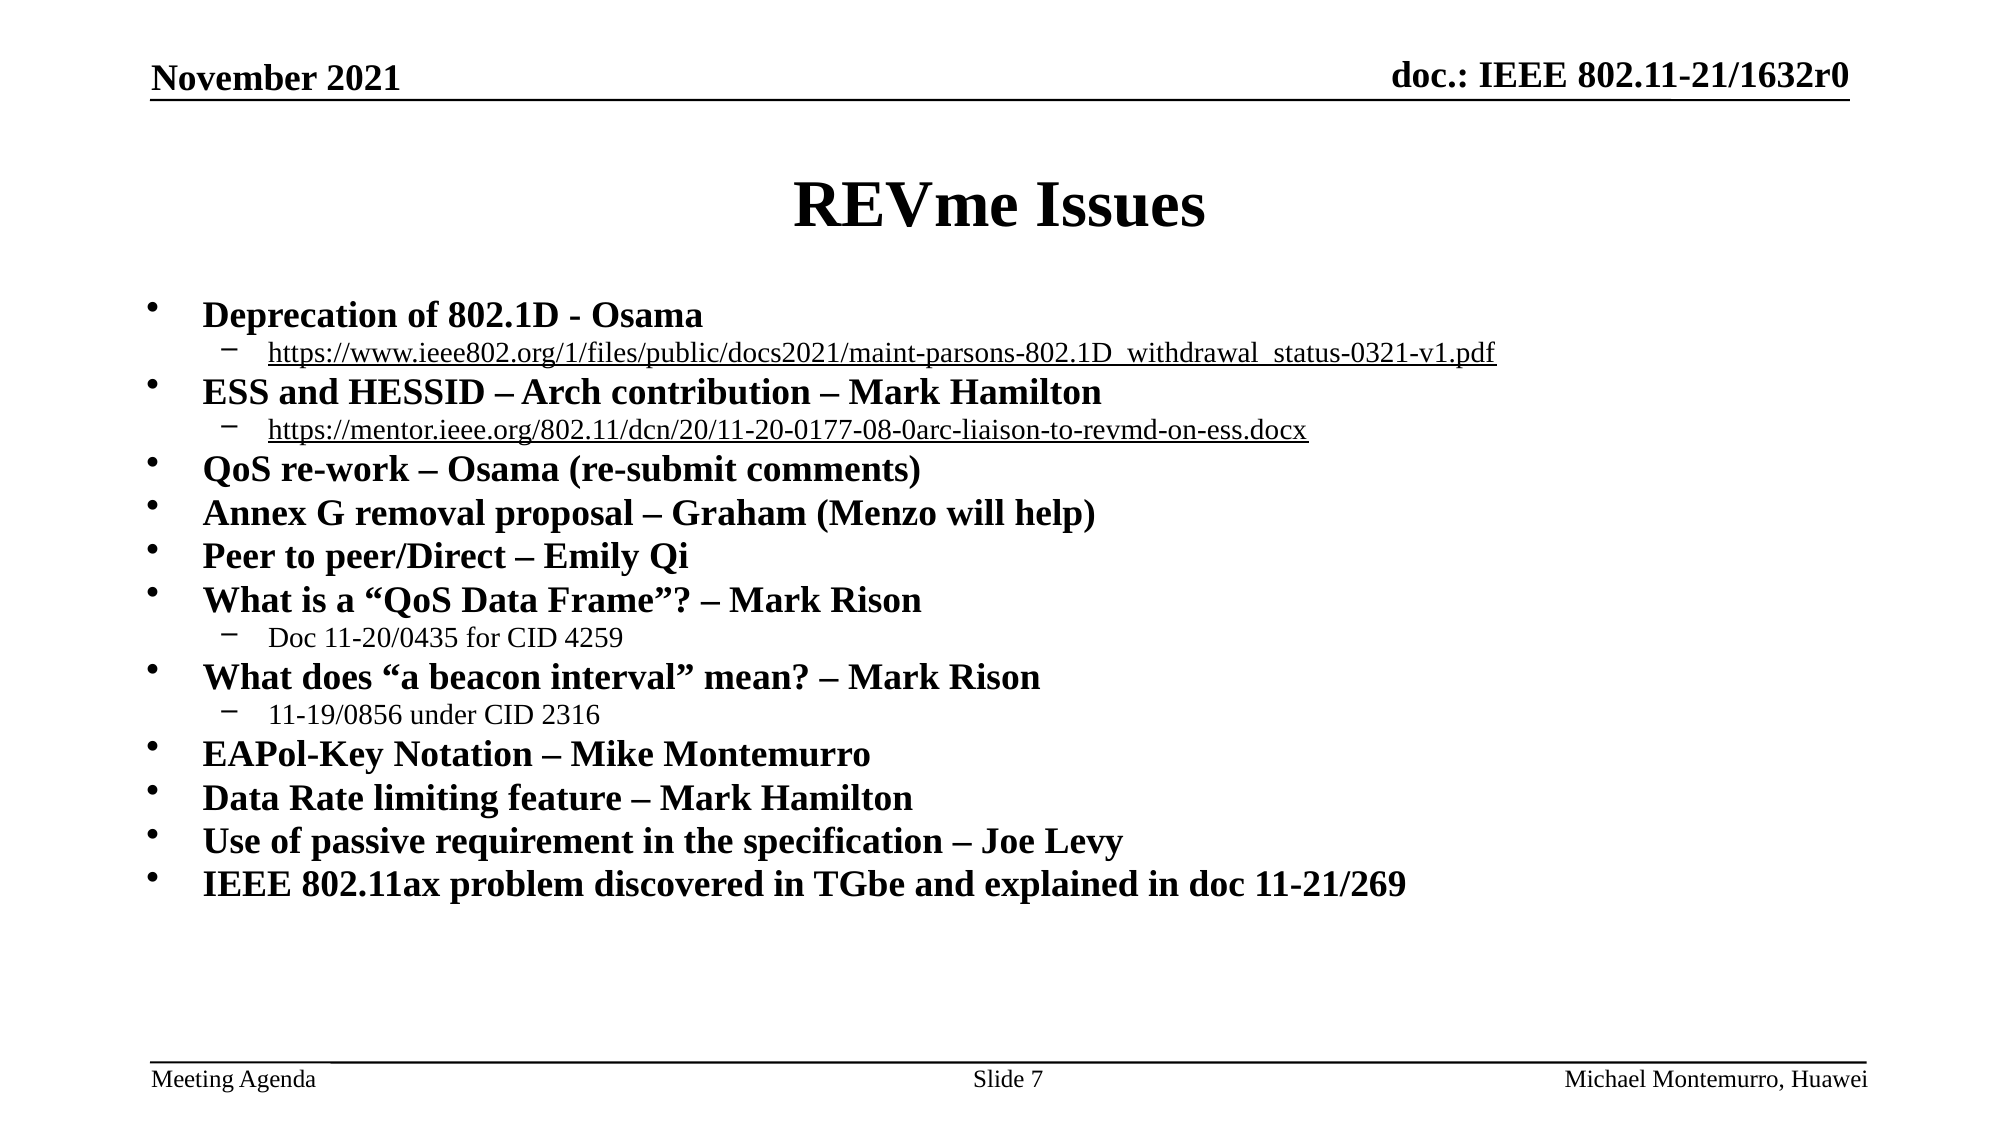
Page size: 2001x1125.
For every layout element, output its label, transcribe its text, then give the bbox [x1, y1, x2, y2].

footer Michael Montemurro, Huawei [1266, 1061, 1869, 1093]
list Deprecation of 802.1D - Osama https://www.ieee802.org/1/files/public/docs2021/maint-parsons-802.1D_withdrawal_status-0321-v1.pdf ESS and HESSID – Arch contribution – Mark Hamilton https://mentor.ieee.org/802.11/dcn/20/11-20-0177-08-0arc-liaison-to-revmd-on-ess.docx QoS re-work – Osama (re-submit comments) Annex G removal proposal – Graham (Menzo will help) Peer to peer/Direct – Emily Qi What is a “QoS Data Frame”? – Mark Rison Doc 11-20/0435 for CID 4259 What does “a beacon interval” mean? – Mark Rison 11-19/0856 under CID 2316 EAPol-Key Notation – Mike Montemurro Data Rate limiting feature – Mark Hamilton Use of passive requirement in the specification – Joe Levy IEEE 802.11ax problem discovered in TGbe and explained in doc 11-21/269 [131, 290, 1850, 1063]
slide_number Slide 7 [972, 1061, 1045, 1093]
title REVme Issues [150, 112, 1850, 288]
